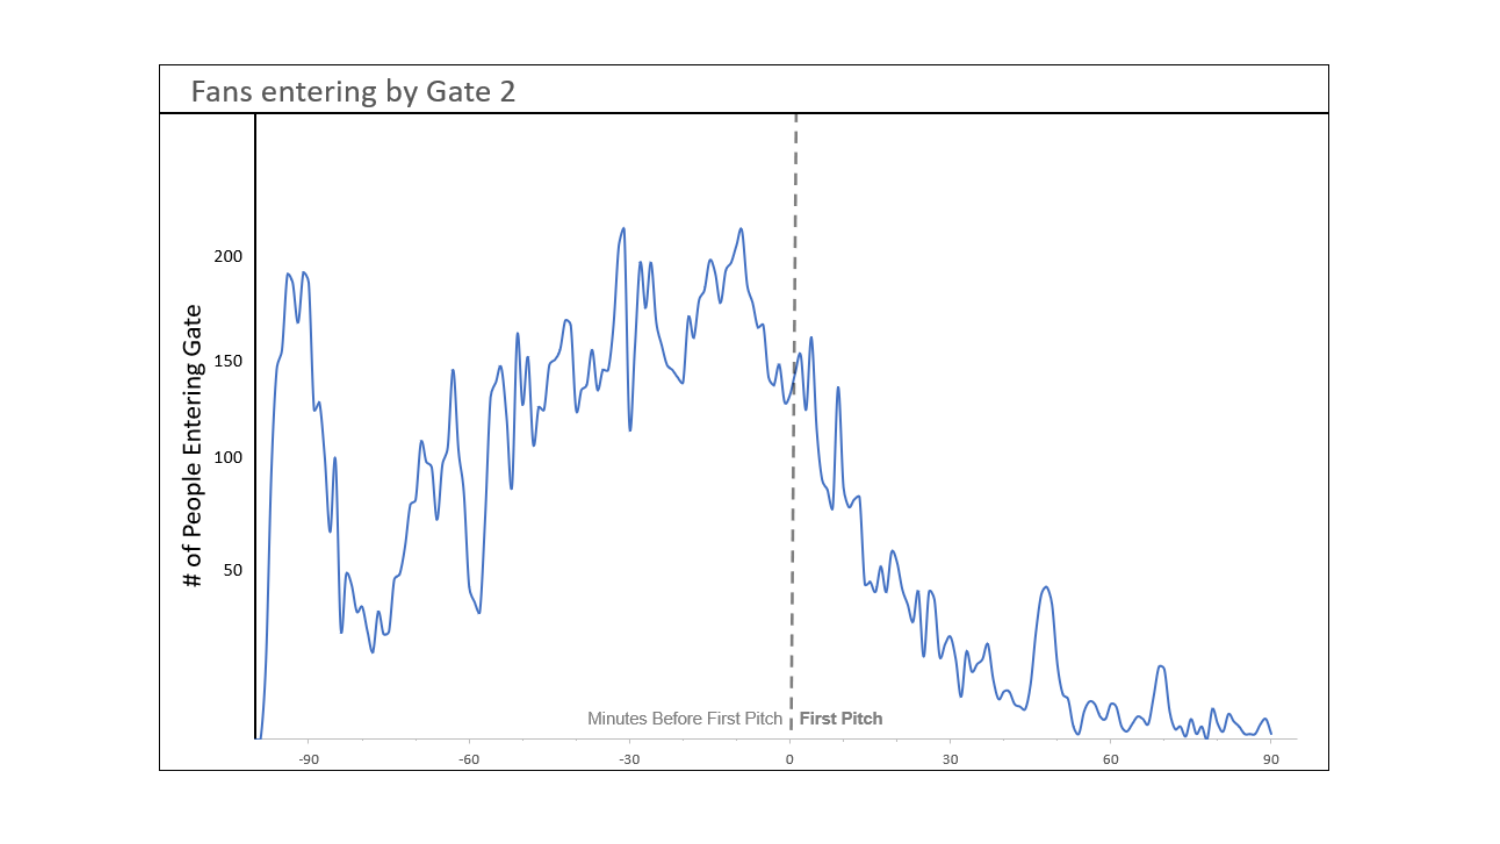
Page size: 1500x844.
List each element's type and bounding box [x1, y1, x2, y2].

picture [116, 33, 1384, 828]
